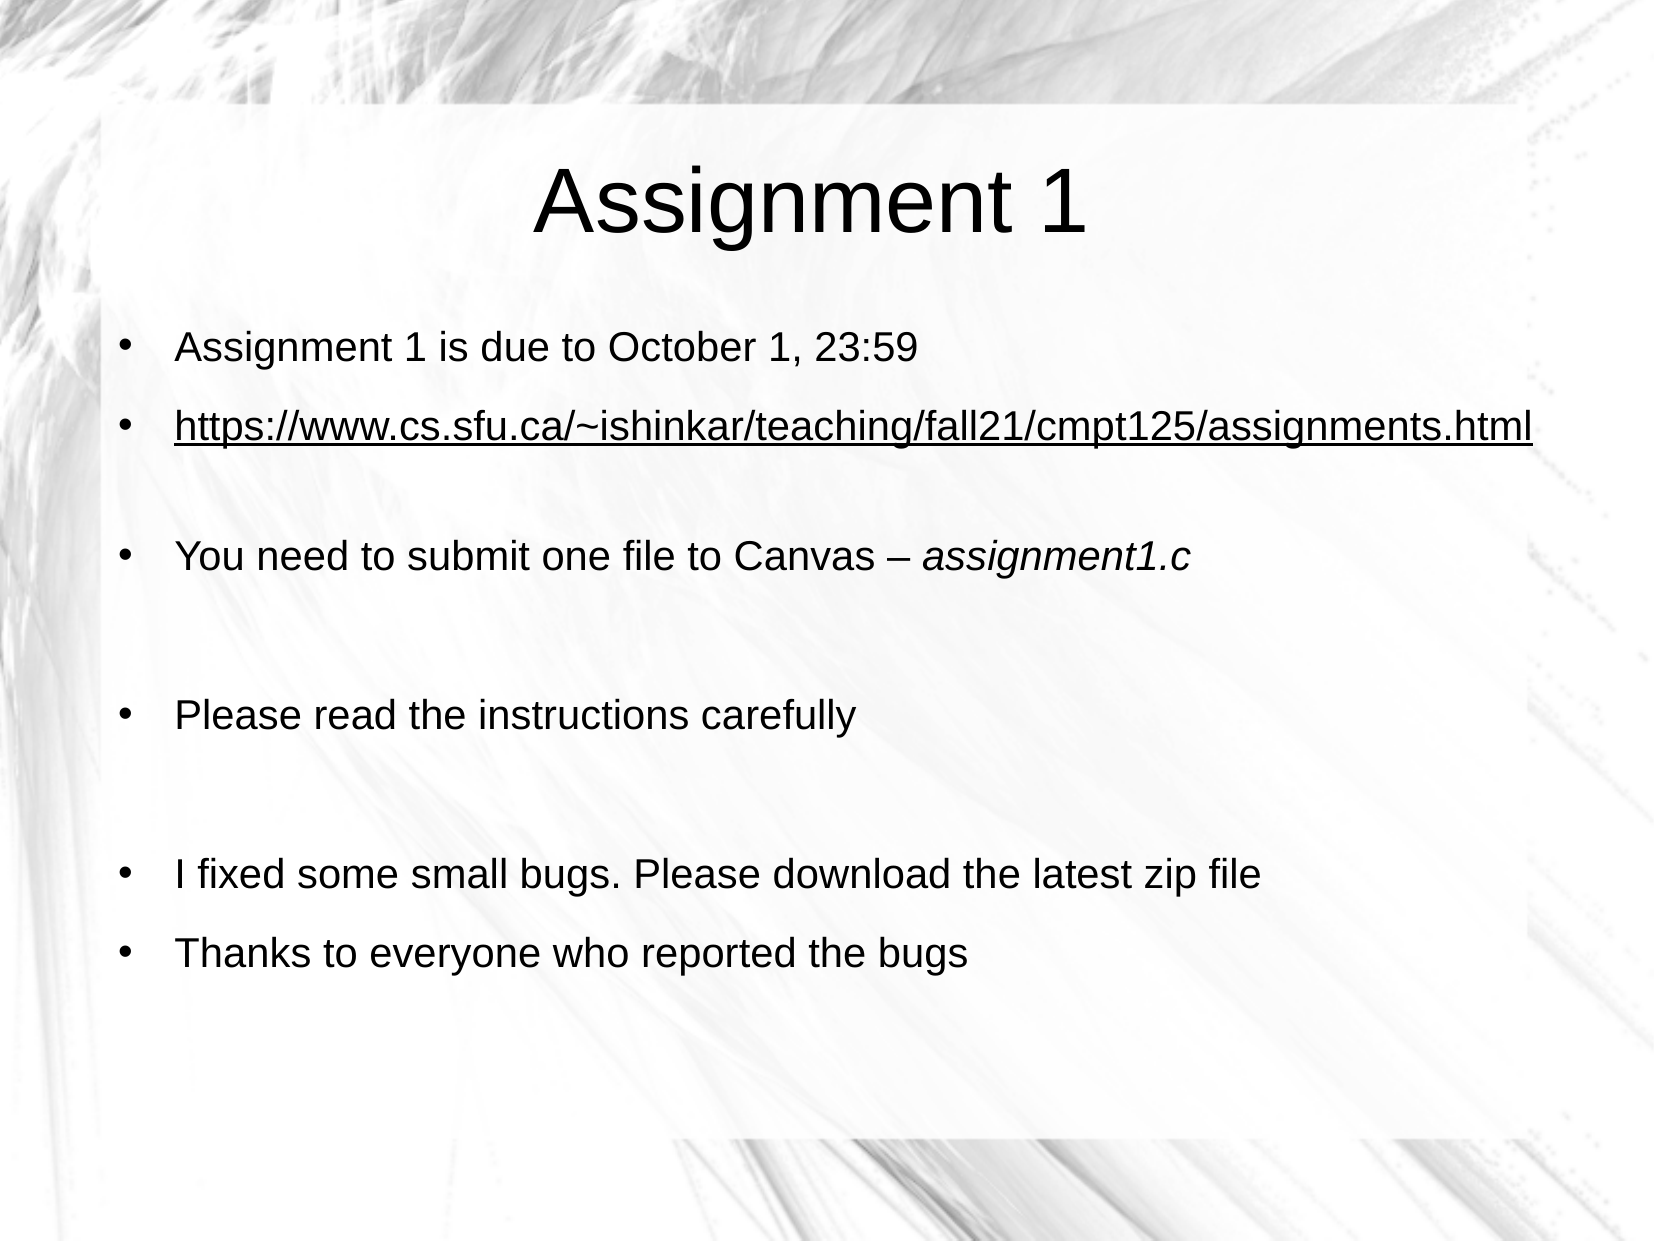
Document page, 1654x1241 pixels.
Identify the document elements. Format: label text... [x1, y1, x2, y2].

list Assignment 1 is due to October 1, 23:59 https://www.cs.sfu.ca/~ishinkar/teaching/fall21/cmpt125/assignments.html You need to submit one file to Canvas – assignment1.c Please read the instructions carefully I fixed some small bugs. Please download the latest zip file Thanks to everyone who reported the bugs [118, 319, 1571, 1102]
title Assignment 1 [118, 112, 1506, 281]
picture [0, 0, 1654, 1241]
